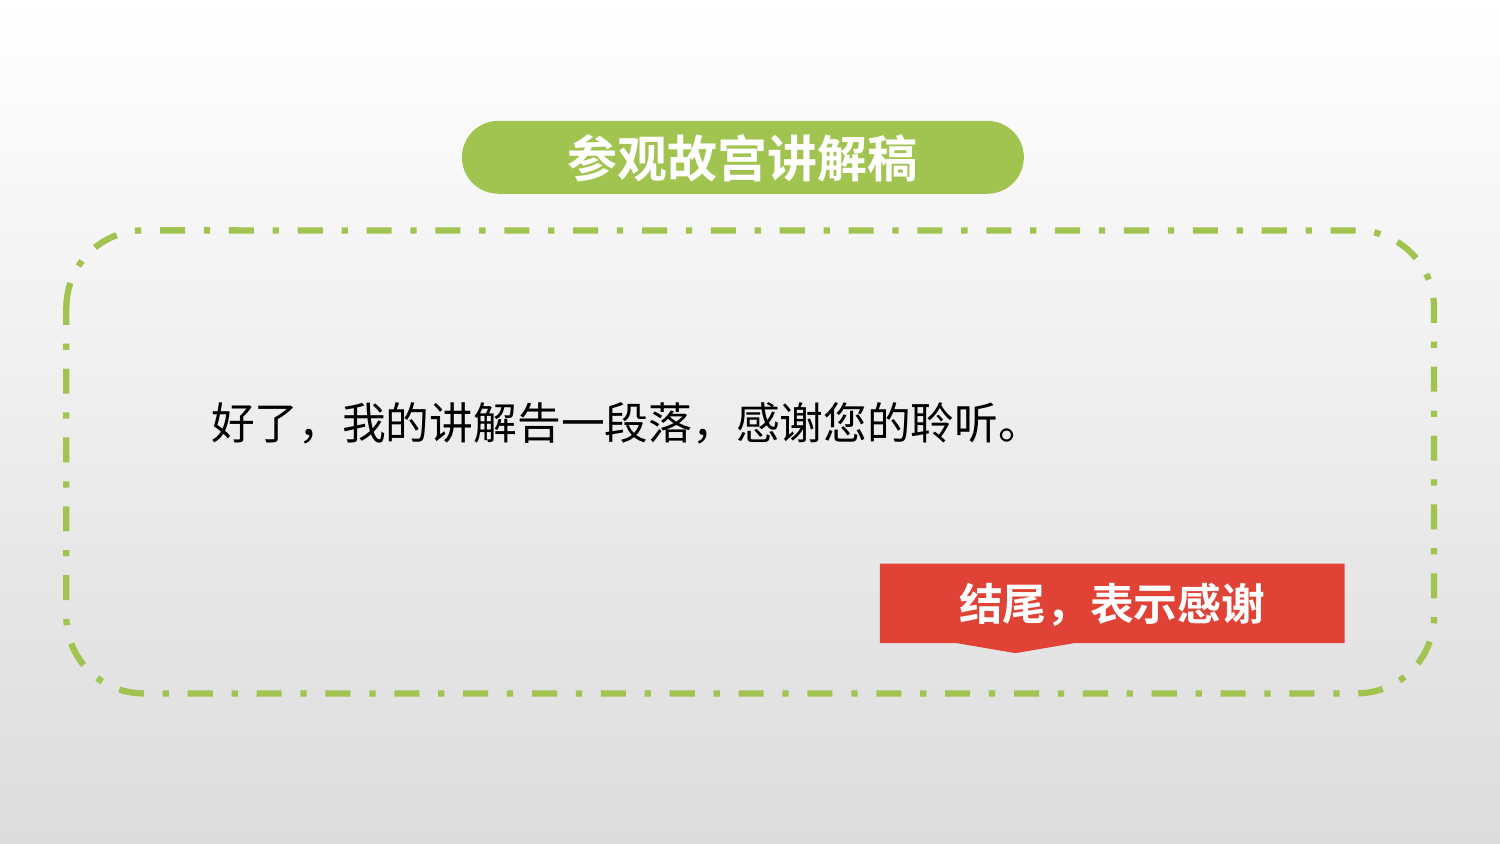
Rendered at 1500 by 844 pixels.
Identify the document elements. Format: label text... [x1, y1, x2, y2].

text_box 参观故宫讲解稿 [460, 119, 1025, 195]
text_box [65, 229, 1436, 695]
text_box 好了，我的讲解告一段落，感谢您的聆听。 [1381, 232, 1435, 298]
text_box 结尾，表示感谢 [879, 563, 1346, 654]
text_box 好了，我的讲解告一段落，感谢您的聆听。 [83, 232, 120, 257]
